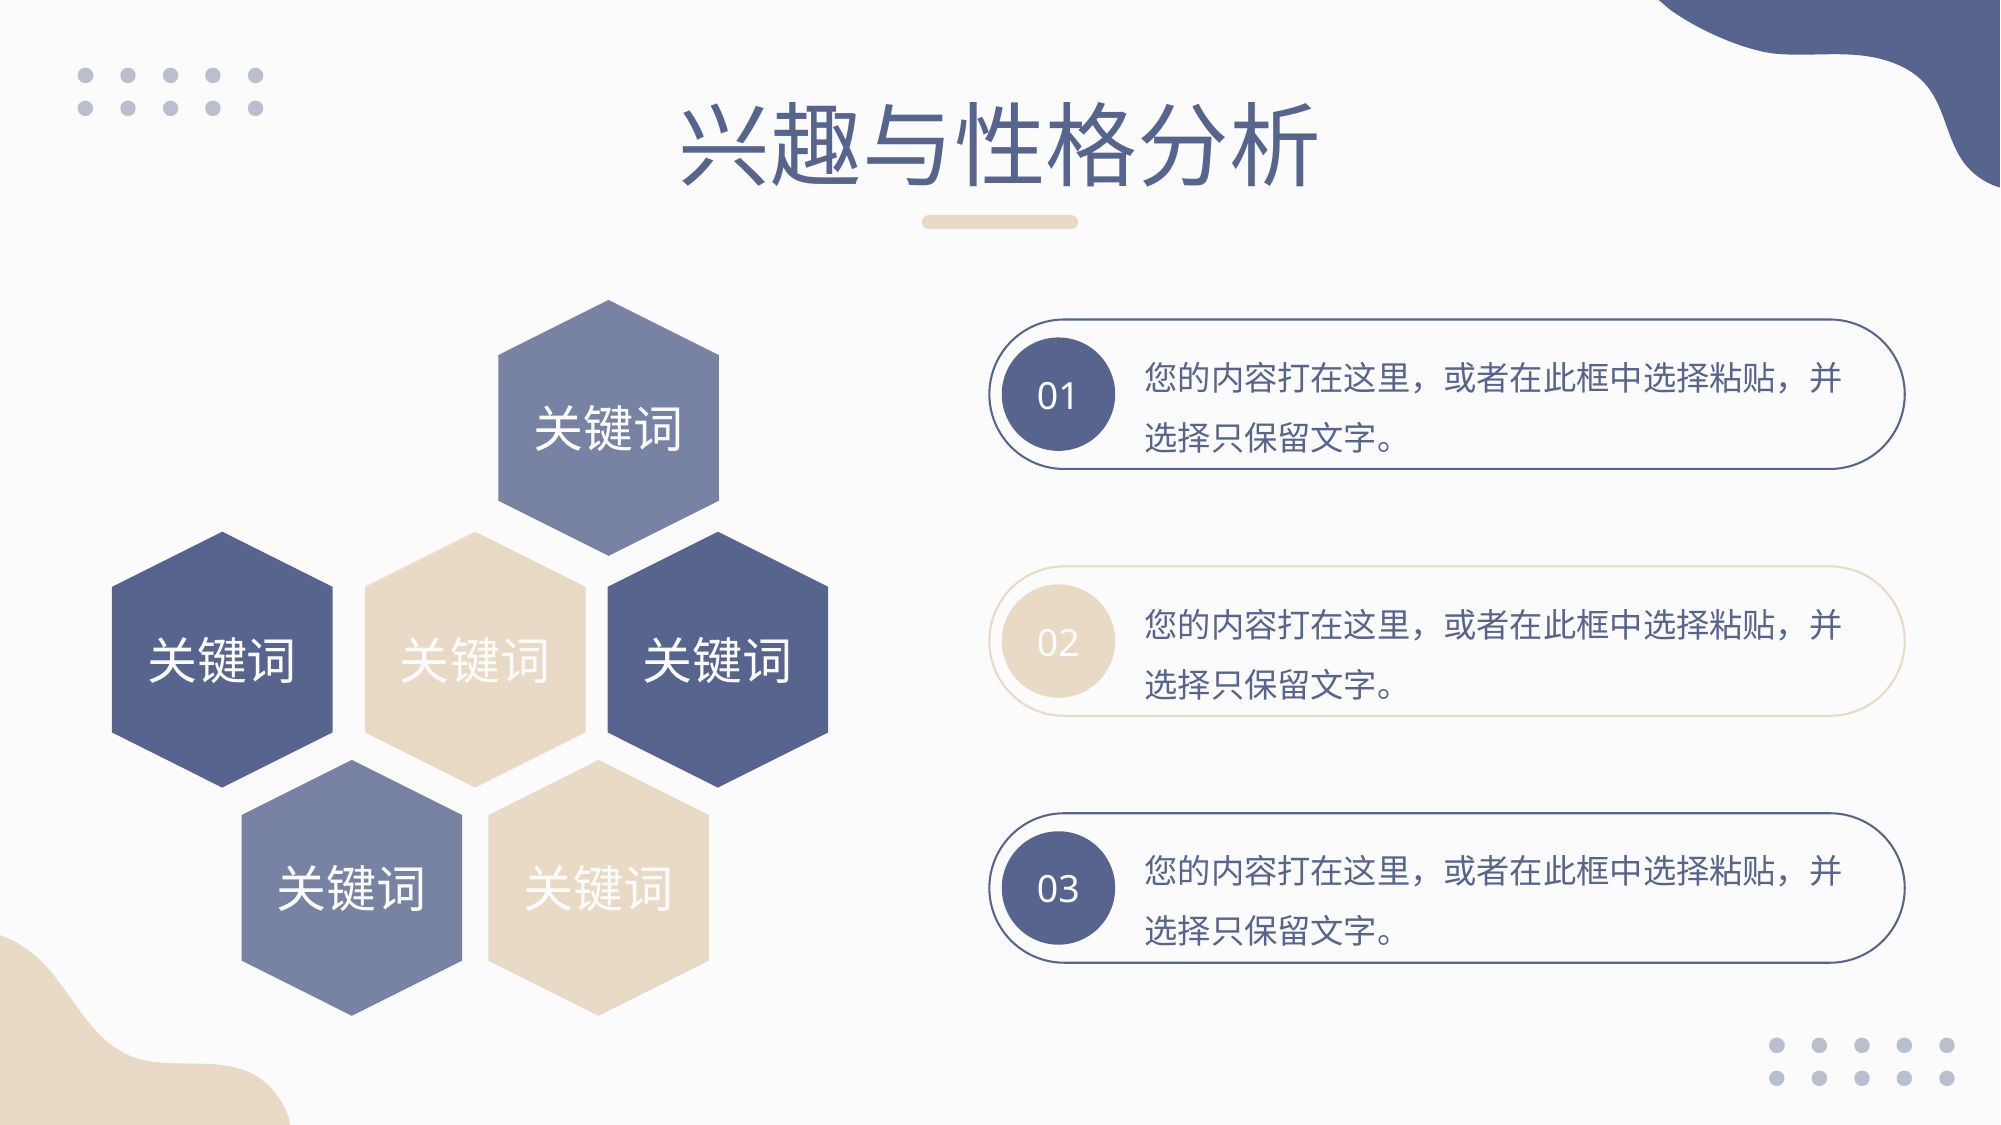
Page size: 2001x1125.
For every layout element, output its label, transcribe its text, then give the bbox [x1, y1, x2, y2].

text_box 兴趣与性格分析 [664, 80, 1336, 206]
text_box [241, 759, 463, 1016]
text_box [364, 531, 586, 788]
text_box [989, 319, 1905, 963]
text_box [111, 531, 333, 788]
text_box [498, 299, 719, 556]
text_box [607, 531, 829, 788]
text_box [488, 759, 709, 1016]
